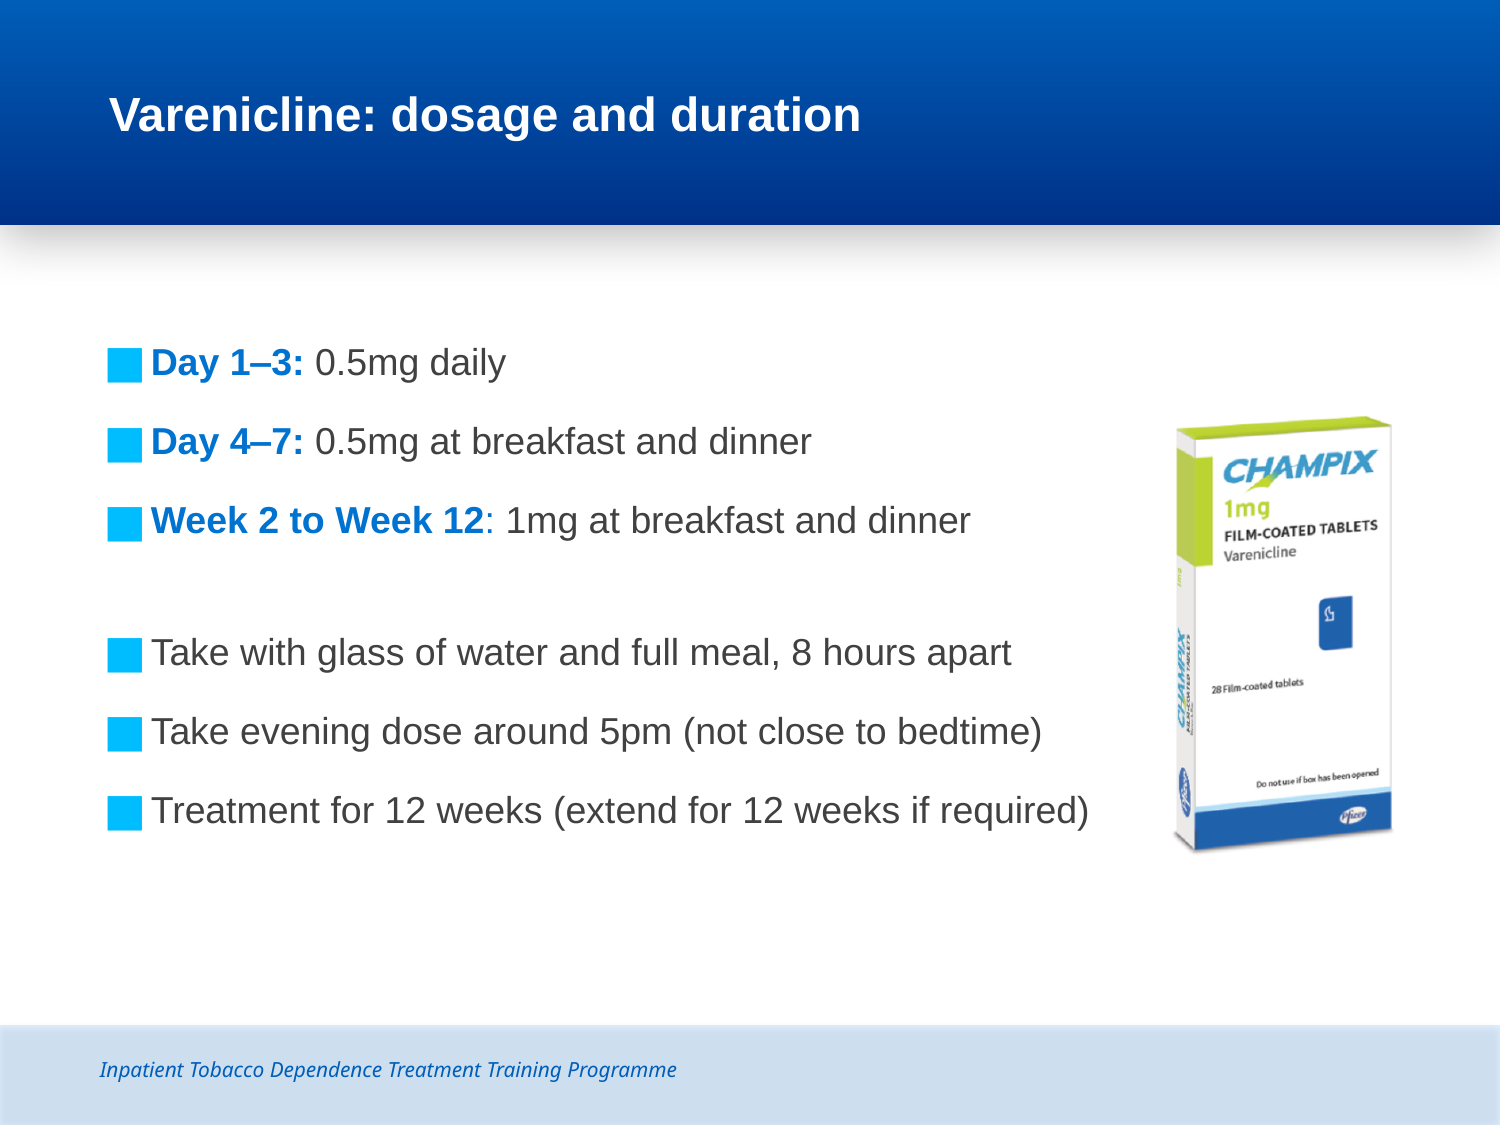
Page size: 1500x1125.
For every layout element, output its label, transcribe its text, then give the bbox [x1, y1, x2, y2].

list Day 1‒3: 0.5mg daily Day 4‒7: 0.5mg at breakfast and dinner Week 2 to Week 12: 1mg at breakfast and dinner Take with glass of water and full meal, 8 hours apart Take evening dose around 5pm (not close to bedtime) Treatment for 12 weeks (extend for 12 weeks if required) [88, 316, 1352, 1055]
title Varenicline: dosage and duration [93, 24, 1401, 201]
picture [1165, 408, 1401, 865]
text_box Inpatient Tobacco Dependence Treatment Training Programme [84, 1038, 790, 1099]
